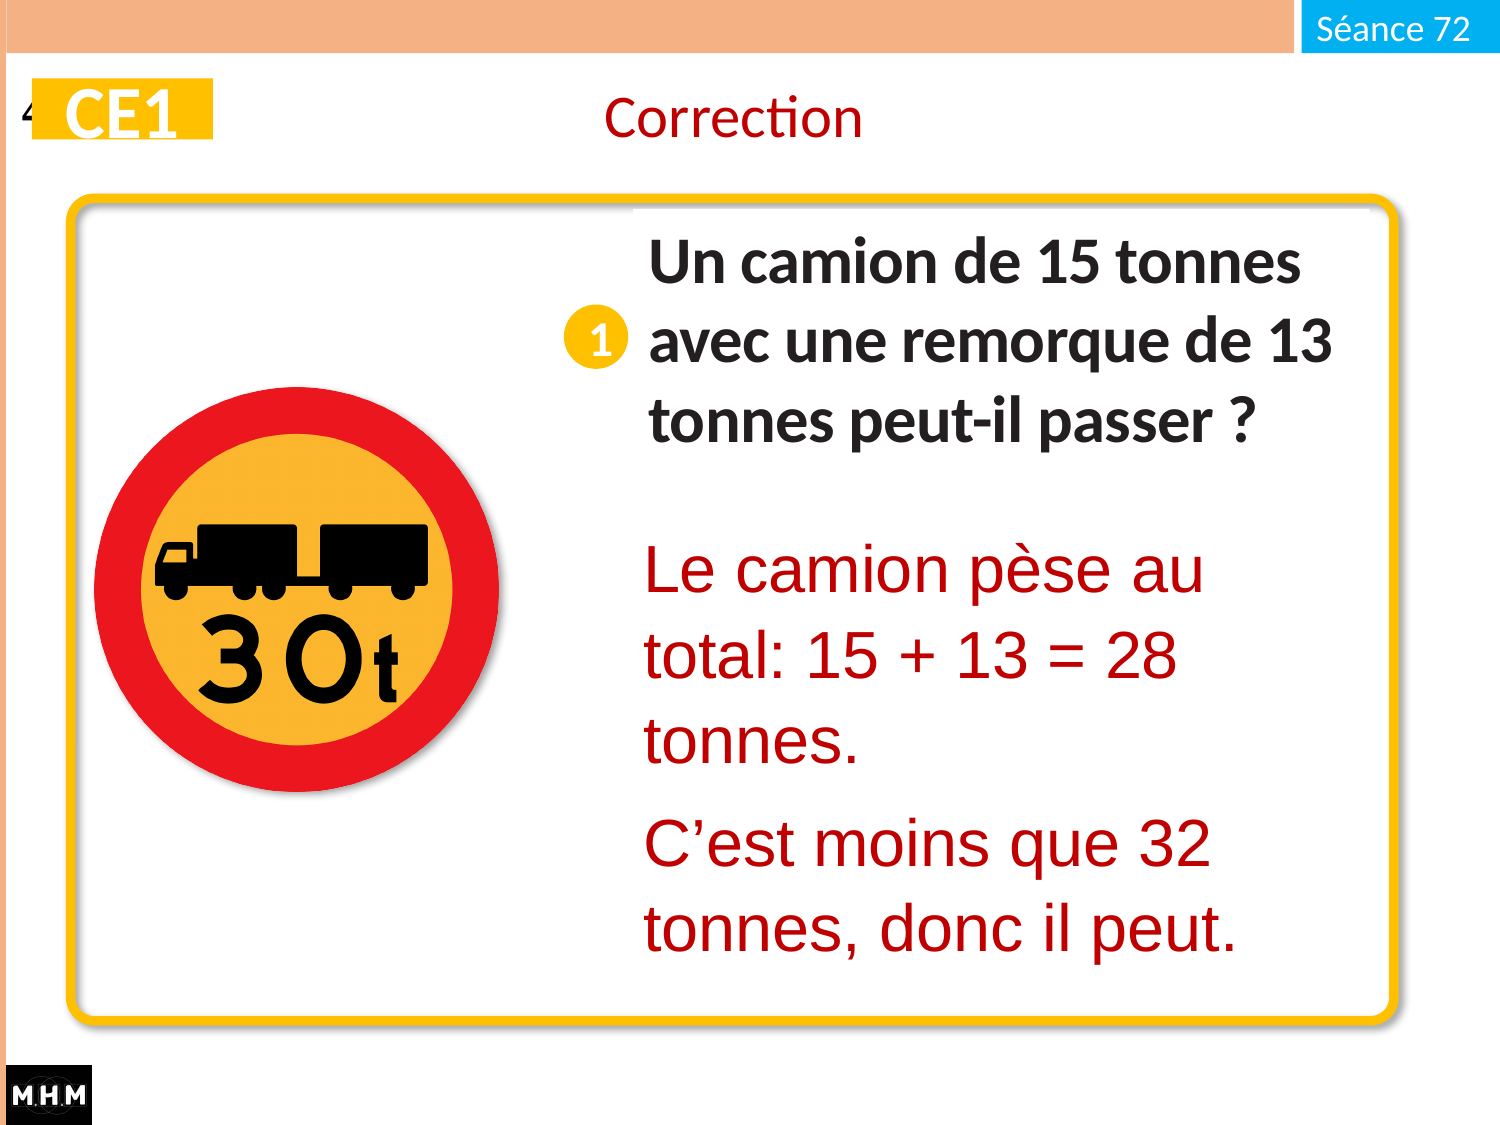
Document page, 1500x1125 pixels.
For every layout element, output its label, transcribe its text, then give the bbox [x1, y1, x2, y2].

title Correction [87, 32, 1382, 158]
text_box CE1 [31, 77, 214, 140]
text_box [69, 197, 1395, 1022]
picture [93, 387, 499, 792]
text_box Le camion pèse au total: 15 + 13 = 28 tonnes. C’est moins que 32 tonnes, donc il peut. [628, 513, 1270, 792]
text_box Un camion de 15 tonnes avec une remorque de 13 tonnes peut-il passer ? [633, 208, 1370, 483]
picture [6, 1065, 92, 1125]
text_box 1 [562, 303, 630, 370]
